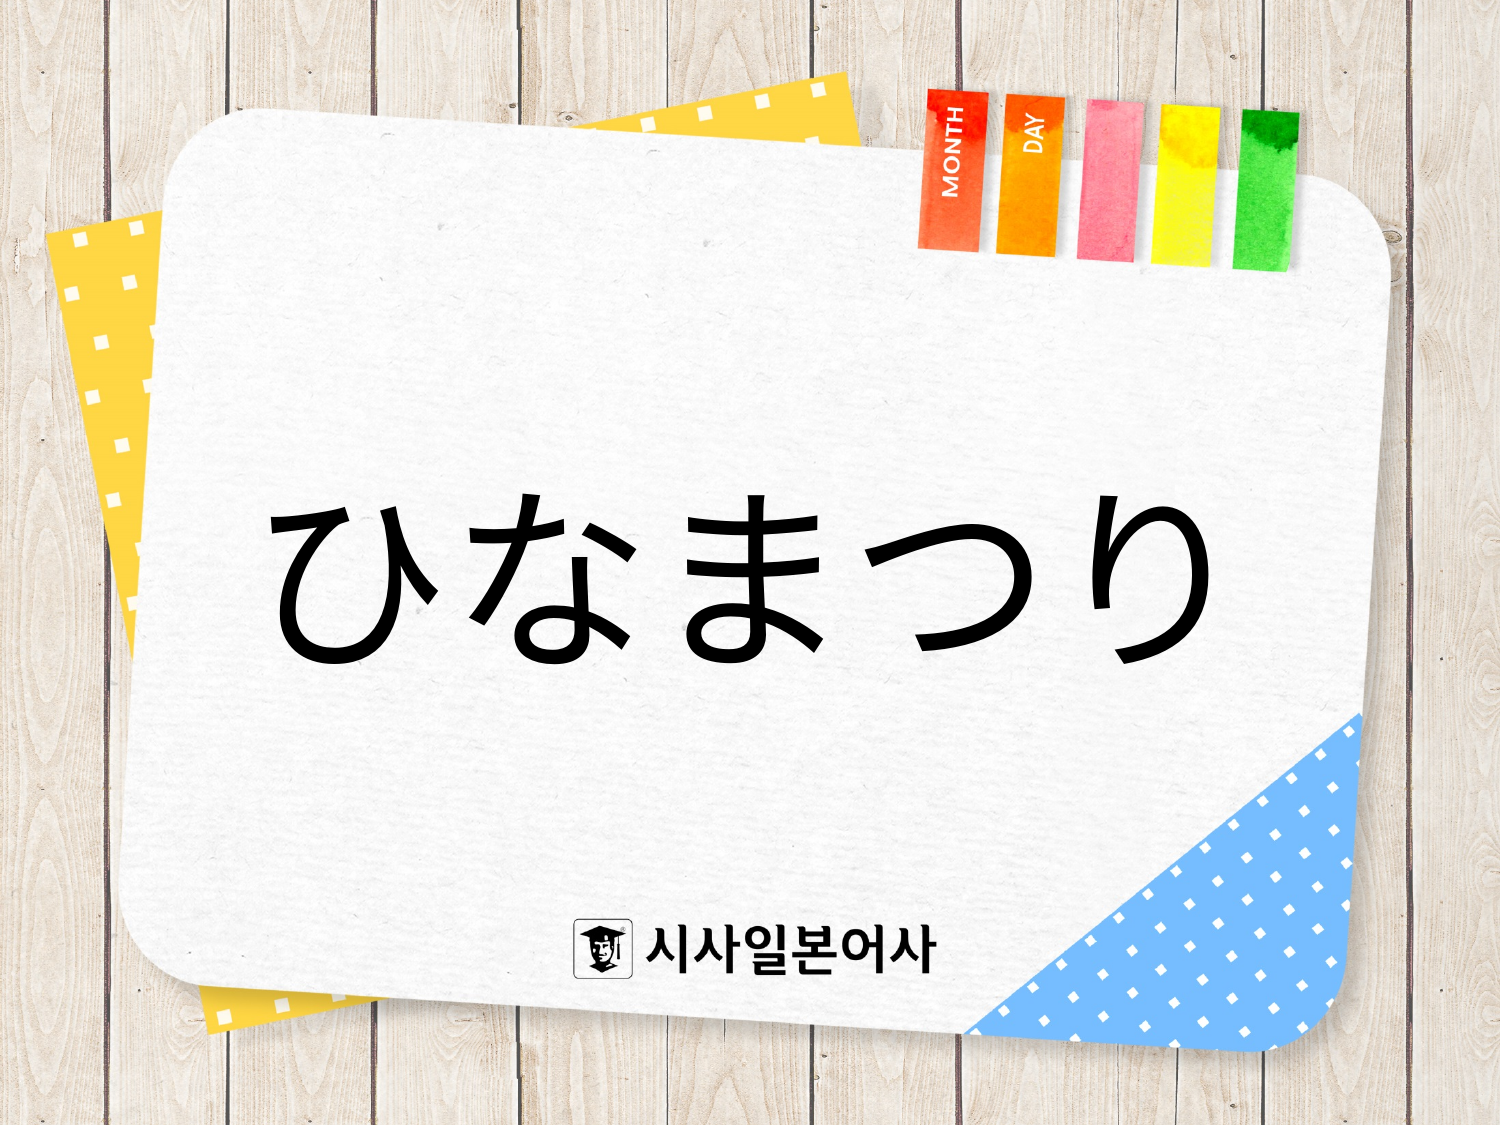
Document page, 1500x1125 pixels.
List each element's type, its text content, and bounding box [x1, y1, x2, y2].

title ひなまつり [75, 338, 1425, 811]
picture [0, 0, 1500, 1125]
